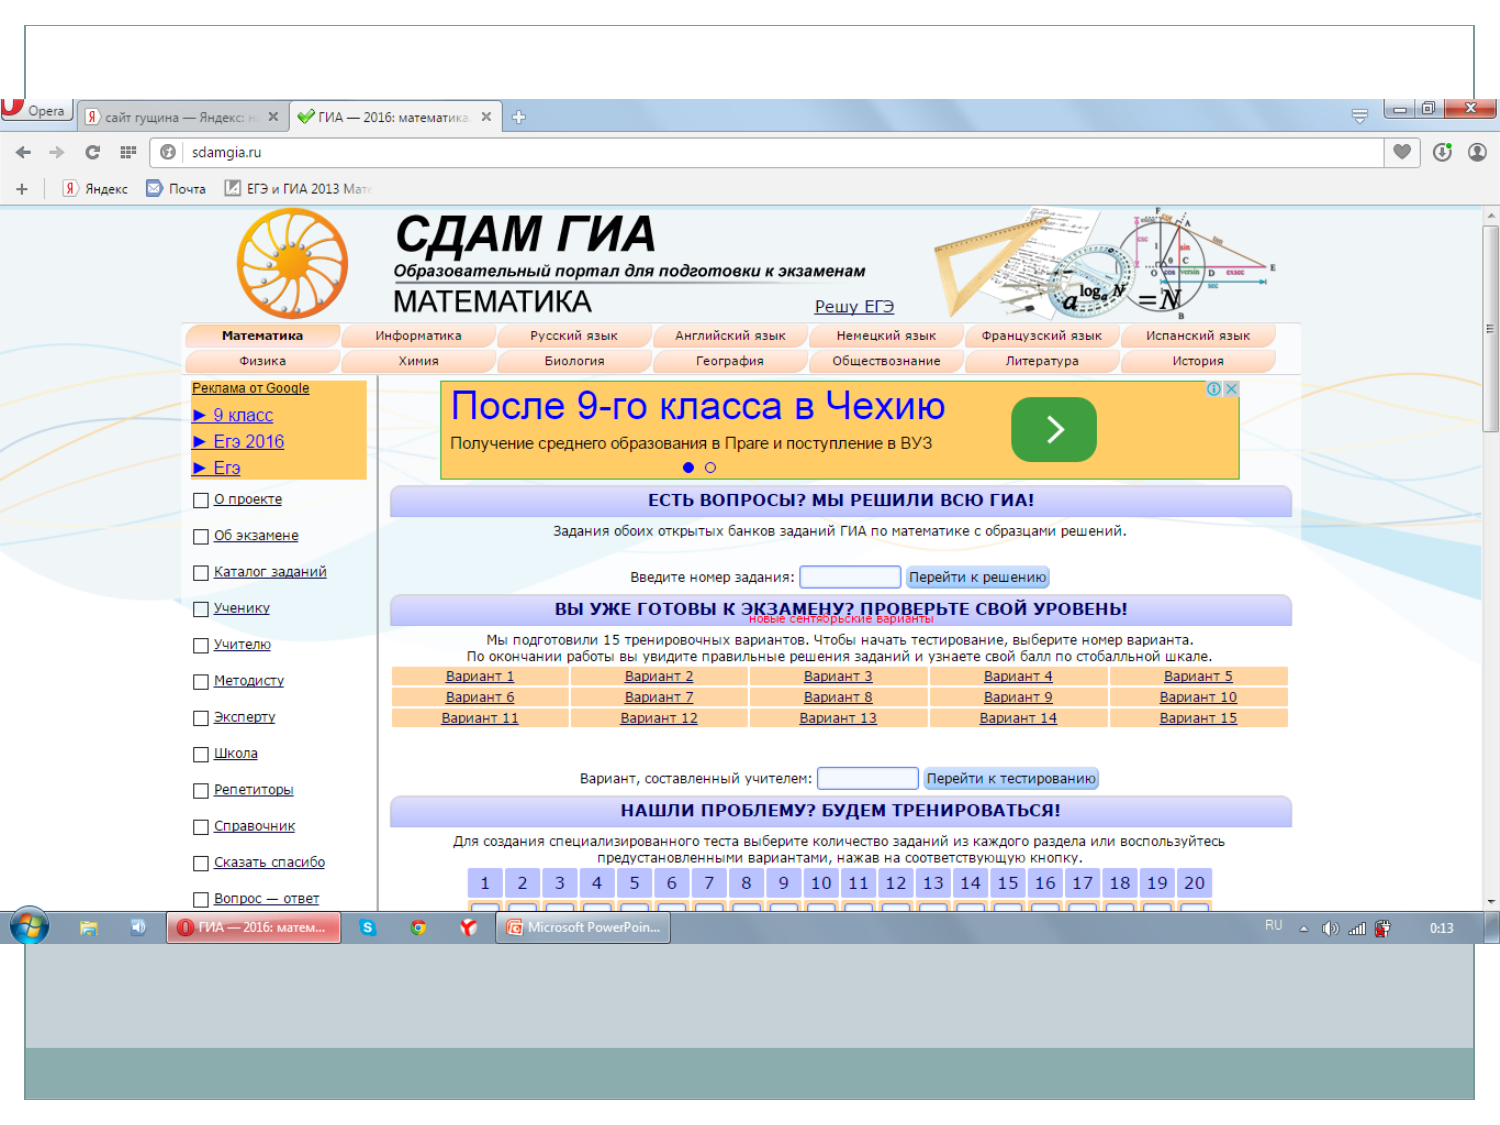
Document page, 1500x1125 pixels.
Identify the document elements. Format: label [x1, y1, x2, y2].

picture [0, 99, 1500, 944]
